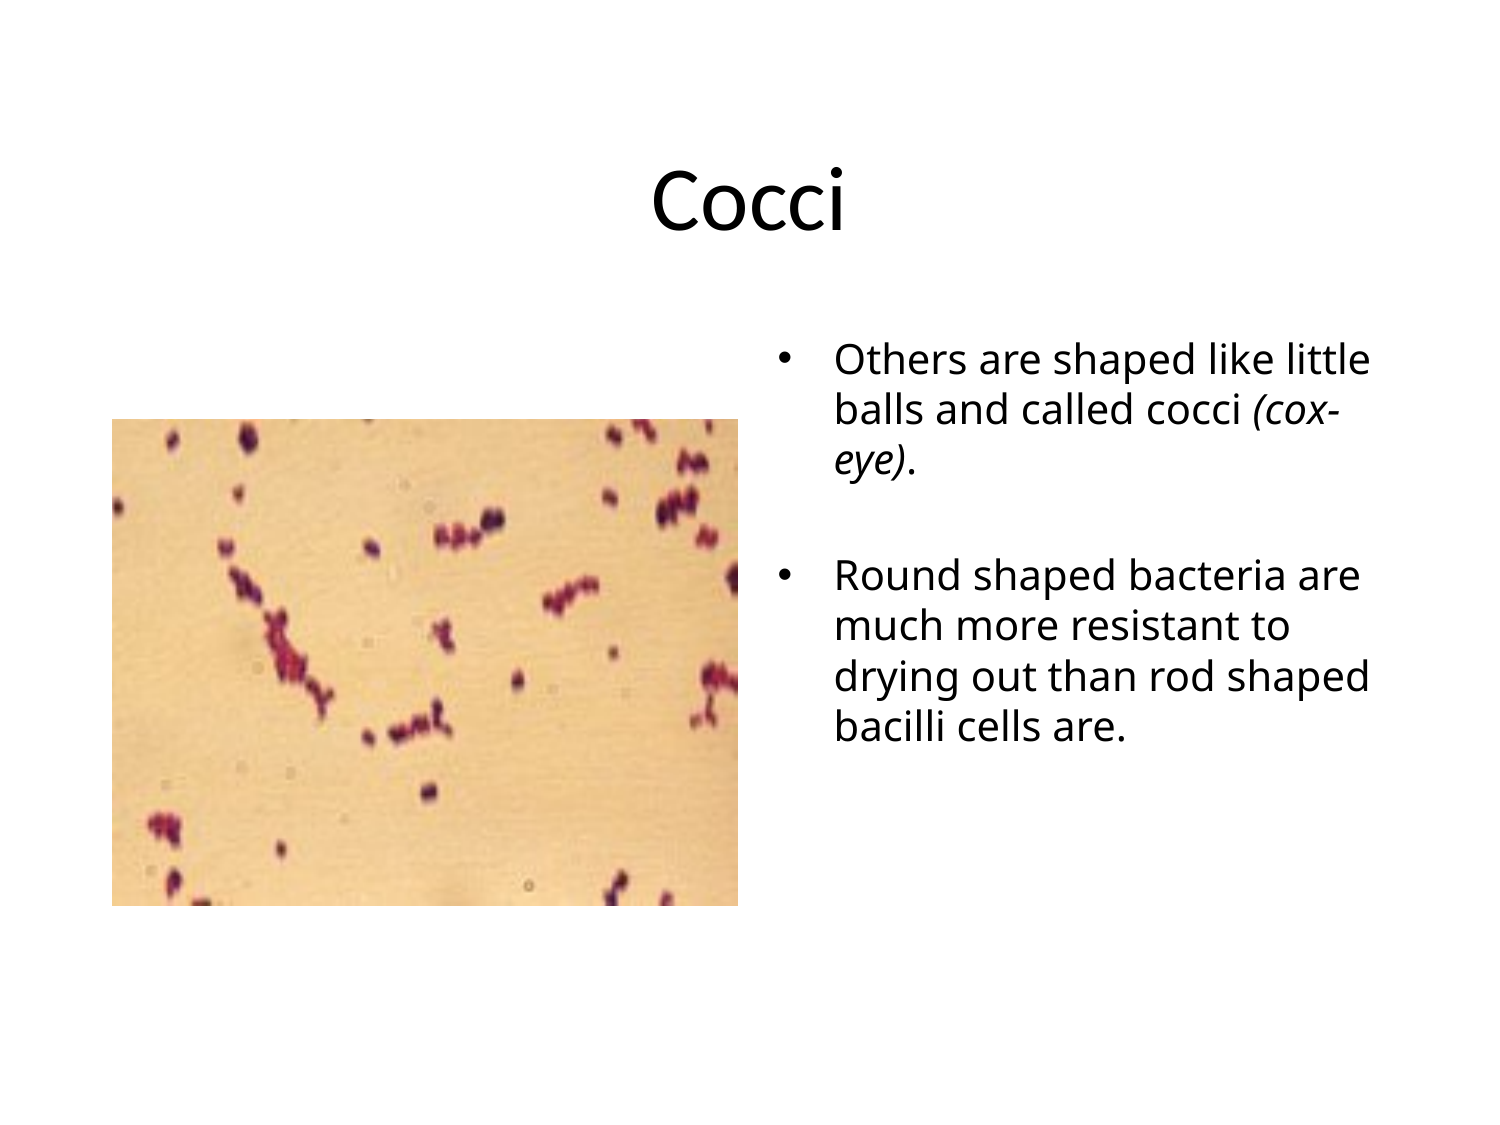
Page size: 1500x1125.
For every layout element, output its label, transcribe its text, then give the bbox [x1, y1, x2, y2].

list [112, 419, 738, 906]
list Others are shaped like little balls and called cocci (cox-eye). Round shaped bacteria are much more resistant to drying out than rod shaped bacilli cells are. [762, 324, 1388, 1000]
title Cocci [112, 99, 1388, 288]
